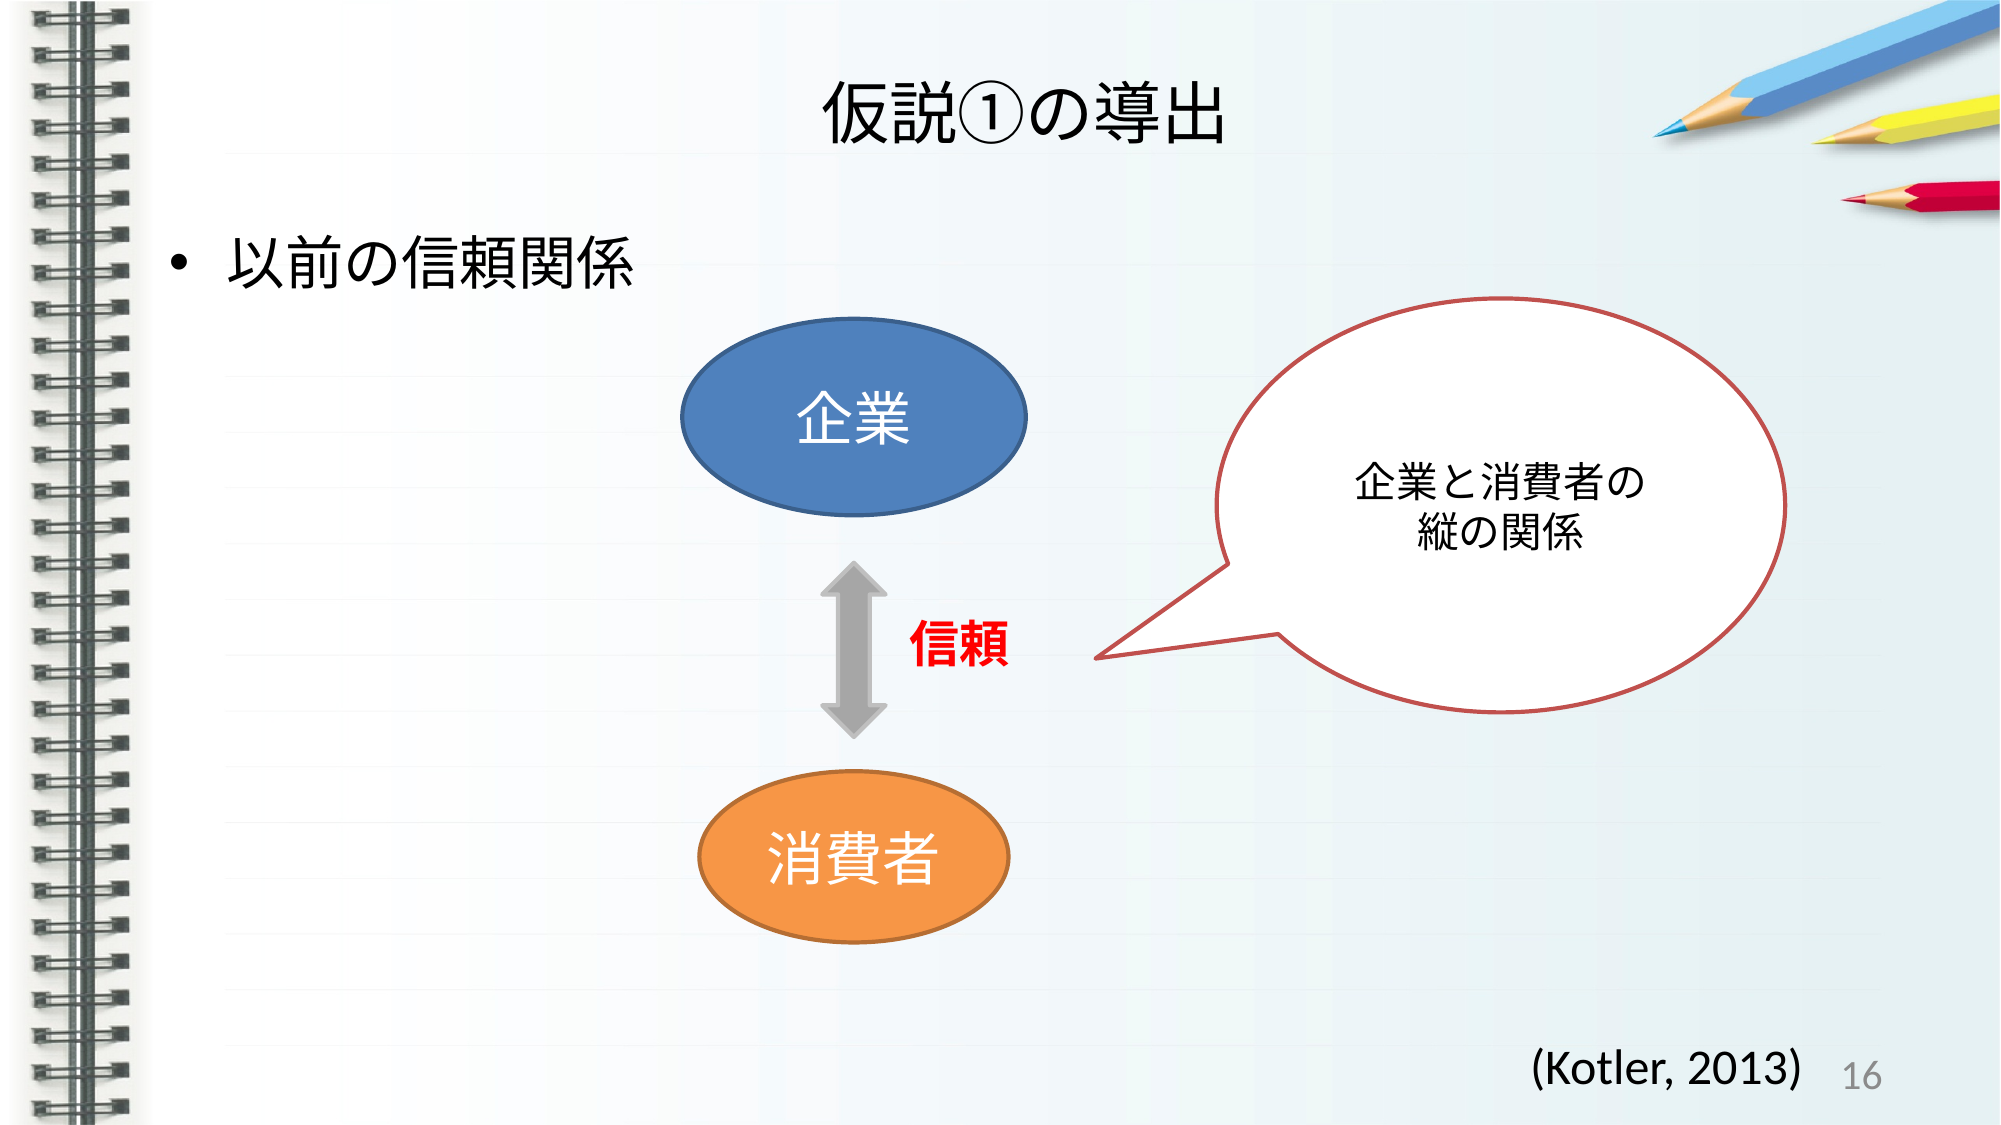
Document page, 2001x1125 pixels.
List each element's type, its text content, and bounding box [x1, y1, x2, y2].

text_box 消費者 [697, 769, 1011, 945]
list 以前の信頼関係 [151, 217, 1900, 961]
text_box (Kotler, 2013) [1515, 1026, 1819, 1102]
text_box 企業と消費者の 縦の関係 [1093, 296, 1788, 715]
text_box [820, 560, 888, 740]
picture [0, 0, 2000, 1125]
title 仮説①の導出 [151, 45, 1900, 177]
slide_number 16 [1433, 1042, 1900, 1103]
text_box 企業 [680, 316, 1028, 518]
text_box 信頼 [894, 605, 1025, 681]
